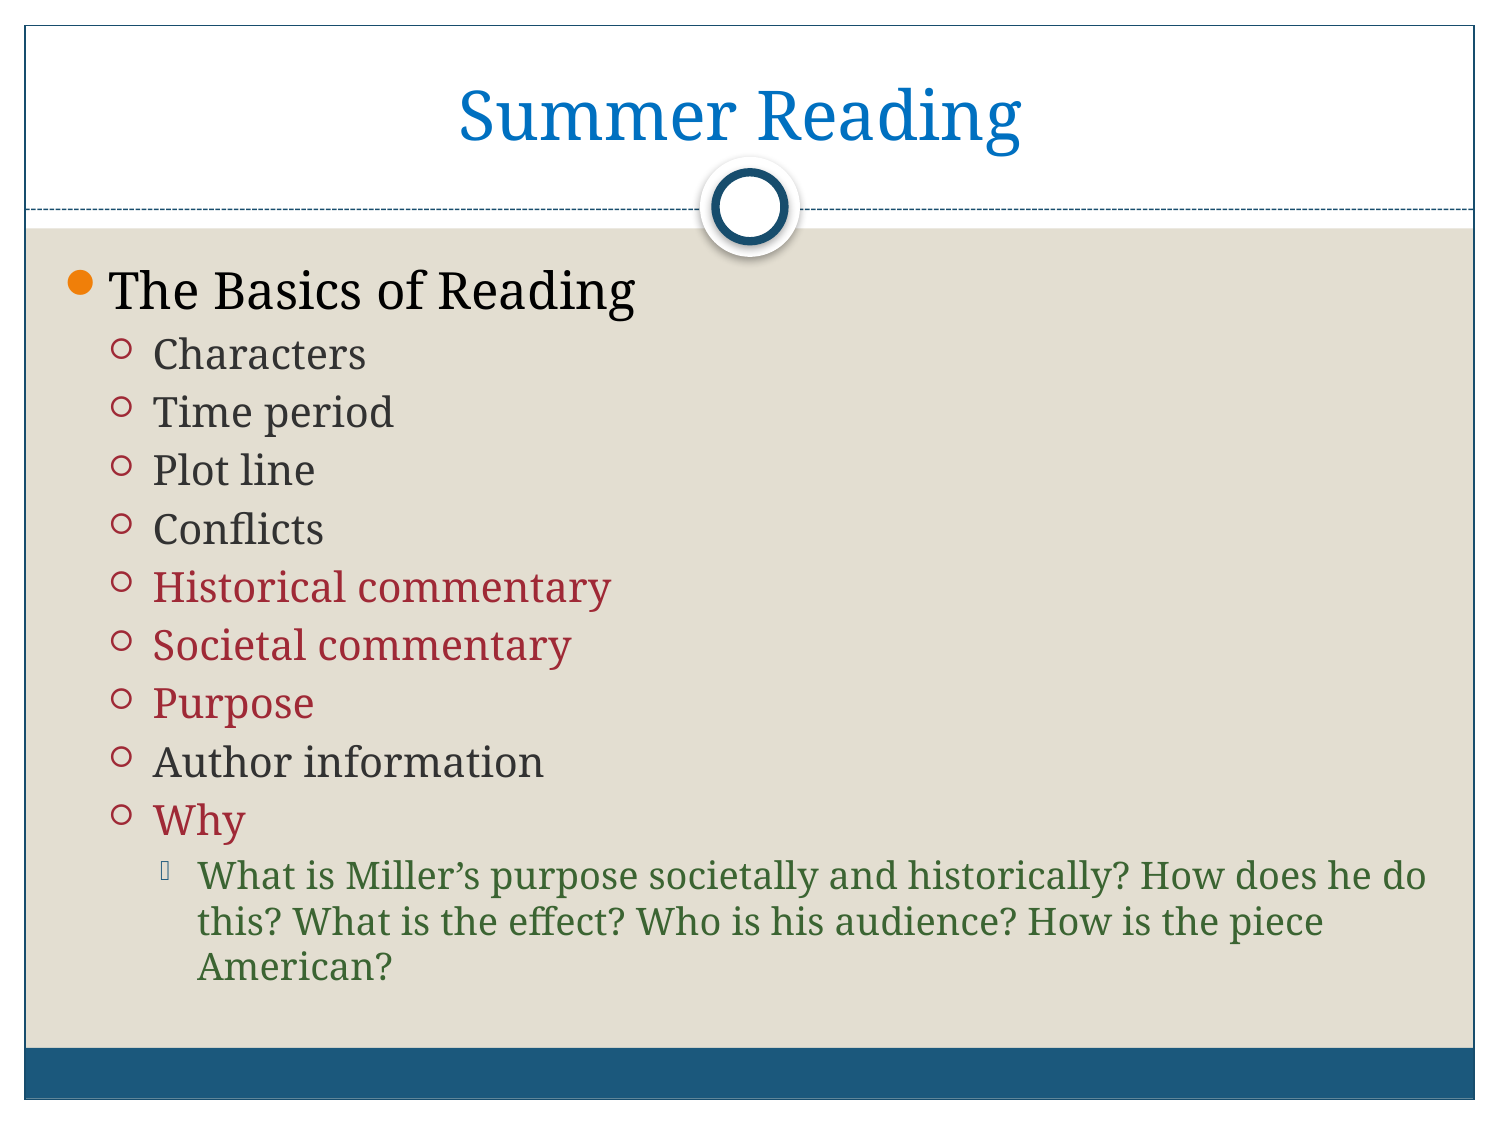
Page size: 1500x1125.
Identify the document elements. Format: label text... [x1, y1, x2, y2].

list The Basics of Reading Characters Time period Plot line Conflicts Historical commentary Societal commentary Purpose Author information Why What is Miller’s purpose societally and historically? How does he do this? What is the effect? Who is his audience? How is the piece American? [49, 250, 1445, 1001]
title Summer Reading [49, 37, 1450, 162]
